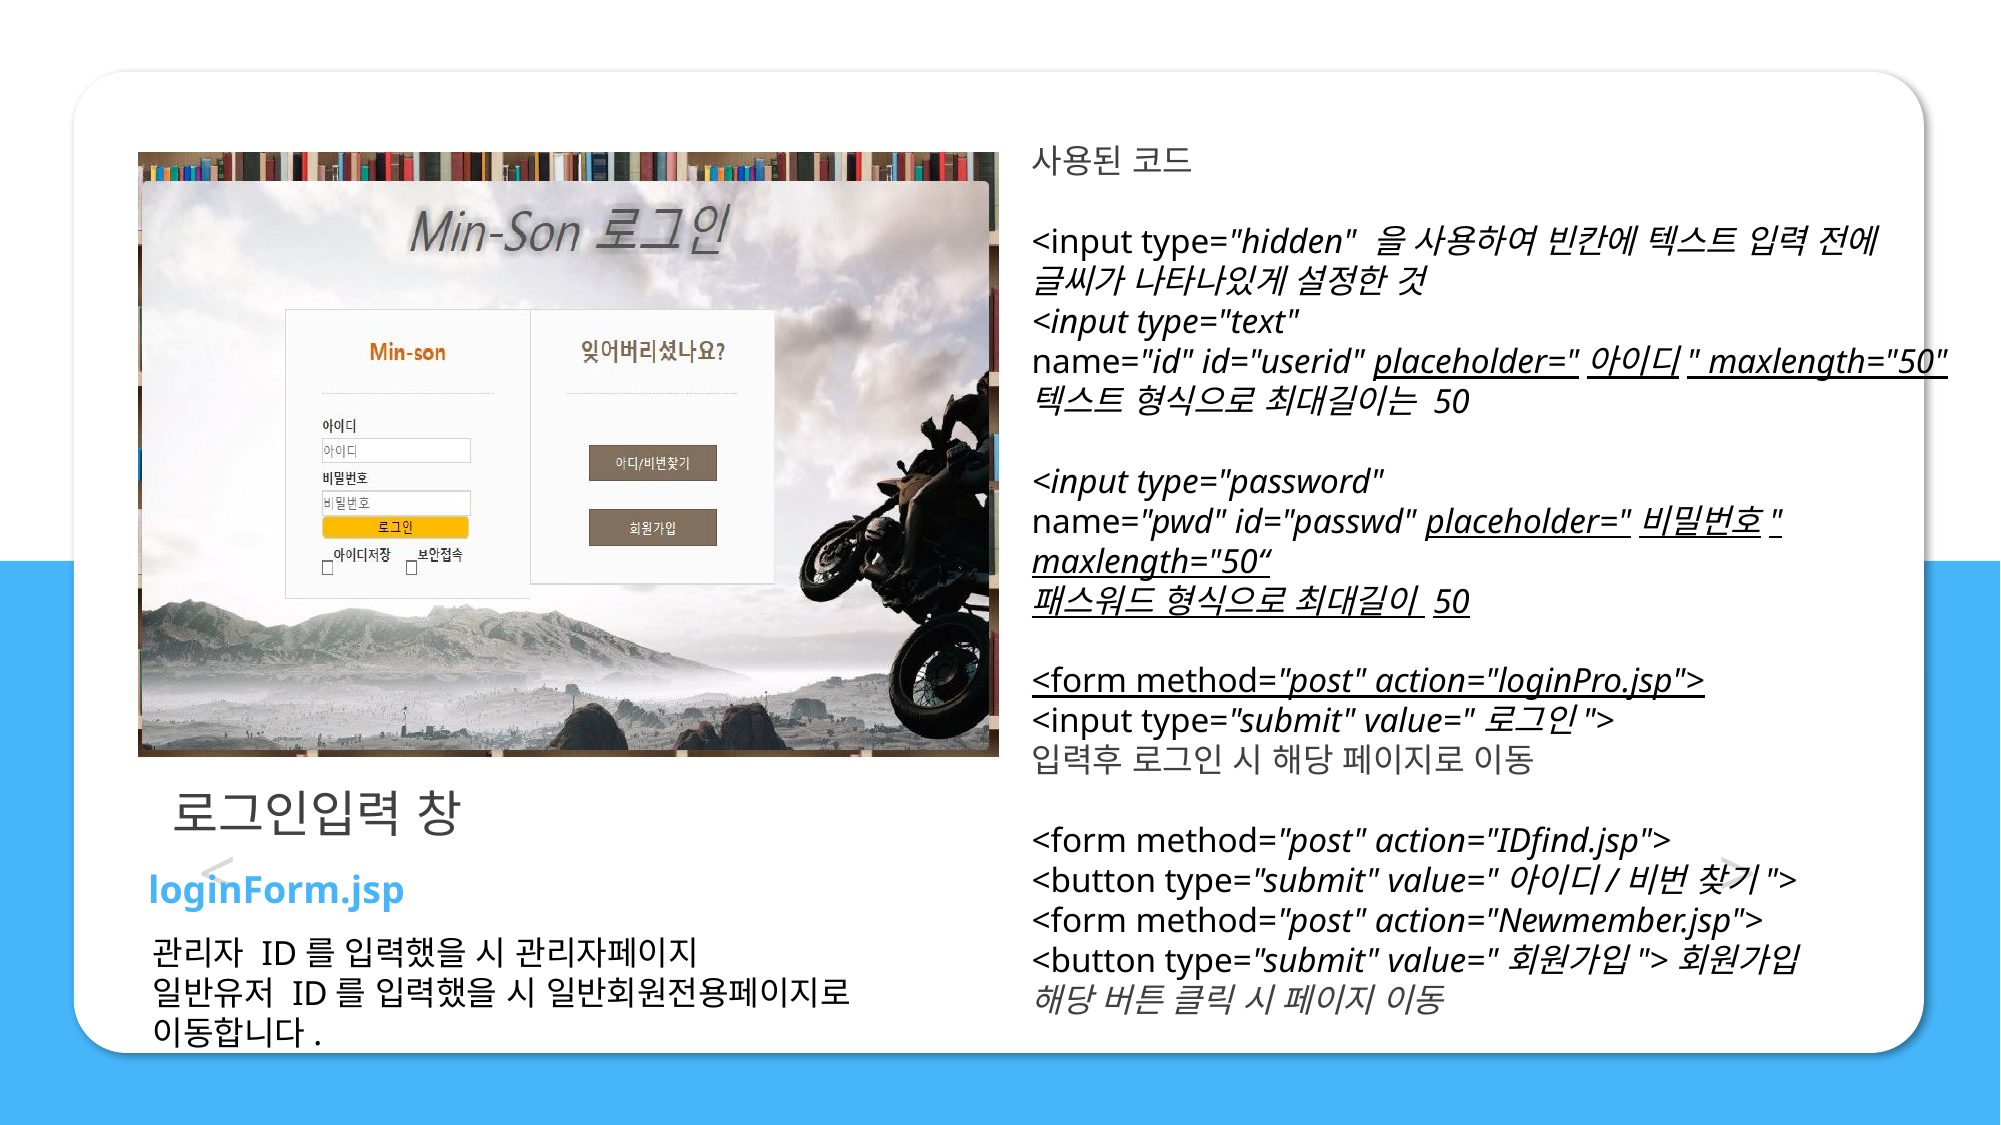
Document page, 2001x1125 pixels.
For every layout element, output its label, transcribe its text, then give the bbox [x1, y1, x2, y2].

text_box 로그인입력 창 [157, 775, 478, 851]
text_box [72, 70, 1925, 1054]
picture [138, 152, 999, 760]
text_box < [183, 851, 252, 859]
text_box [0, 560, 2000, 1125]
text_box 사용된 코드 <input type="hidden" 을 사용하여 빈칸에 텍스트 입력 전에 글씨가 나타나있게 설정한 것 <input type="text" name="id" id="userid" placeholder="아이디" maxlength="50" 텍스트 형식으로 최대길이는 50 <input type="password" name="pwd" id="passwd" placeholder="비밀번호" maxlength="50“ 패스워드 형식으로 최대길이 50 <form method="post" action="loginPro.jsp"> <input type="submit" value="로그인"> 입력후 로그인 시 해당 페이지로 이동 <form method="post" action="IDfind.jsp"> <button type="submit" value="아이디/비번 찾기"> <form method="post" action="Newmember.jsp"> <button type="submit" value="회원가입">회원가입 해당 버튼 클릭 시 페이지 이동 [1016, 133, 2000, 1027]
text_box loginForm.jsp [133, 859, 420, 919]
text_box 관리자 ID를 입력했을 시 관리자페이지 일반유저 ID를 입력했을 시 일반회원전용페이지로 이동합니다. [138, 925, 899, 1060]
